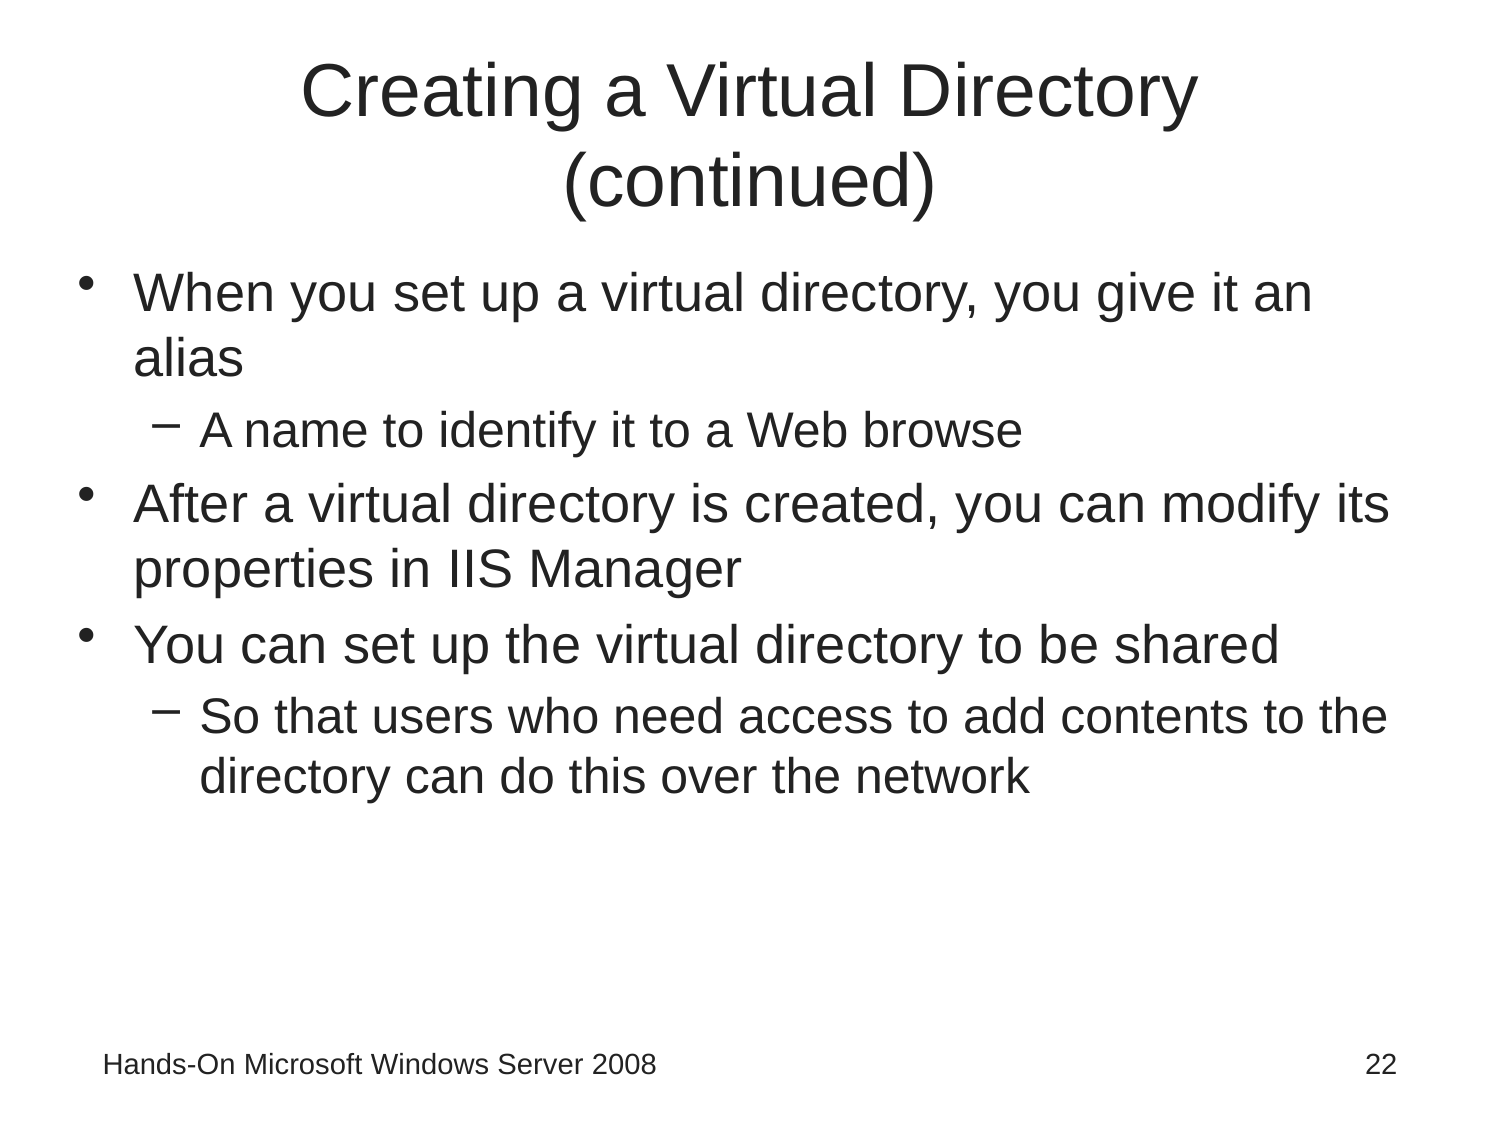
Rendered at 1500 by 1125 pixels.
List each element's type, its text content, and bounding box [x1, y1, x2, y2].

list When you set up a virtual directory, you give it an alias A name to identify it to a Web browse After a virtual directory is created, you can modify its properties in IIS Manager You can set up the virtual directory to be shared So that users who need access to add contents to the directory can do this over the network [62, 249, 1426, 1001]
title Creating a Virtual Directory (continued) [87, 37, 1413, 226]
slide_number 22 [1074, 1037, 1413, 1101]
footer Hands-On Microsoft Windows Server 2008 [87, 1037, 1051, 1101]
